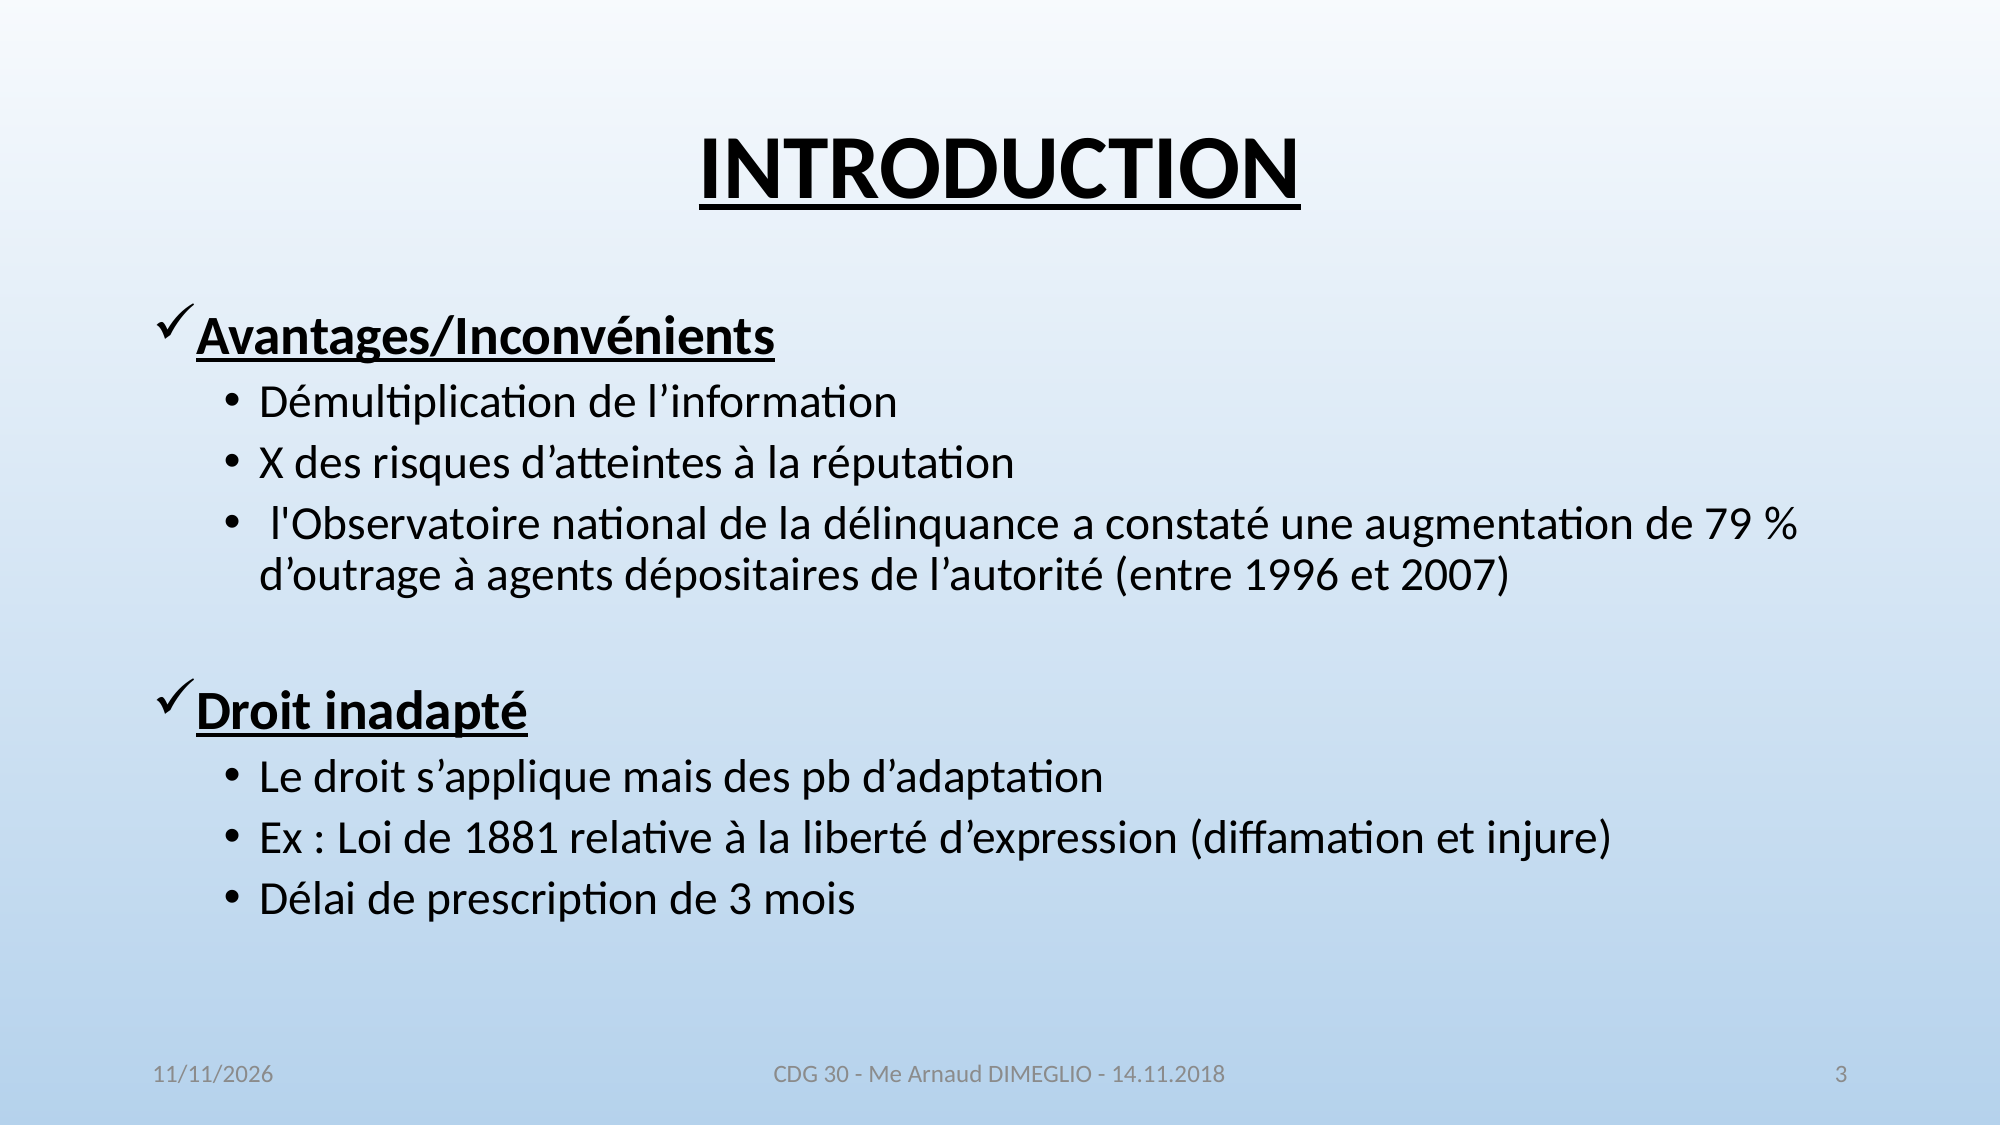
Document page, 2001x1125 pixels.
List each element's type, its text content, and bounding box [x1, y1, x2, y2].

list Avantages/Inconvénients Démultiplication de l’information X des risques d’atteintes à la réputation l'Observatoire national de la délinquance a constaté une augmentation de 79 % d’outrage à agents dépositaires de l’autorité (entre 1996 et 2007) Droit inadapté Le droit s’applique mais des pb d’adaptation Ex : Loi de 1881 relative à la liberté d’expression (diffamation et injure) Délai de prescription de 3 mois [137, 299, 1863, 1014]
slide_number 3 [1412, 1042, 1863, 1103]
footer CDG 30 - Me Arnaud DIMEGLIO - 14.11.2018 [662, 1042, 1338, 1103]
title INTRODUCTION [137, 59, 1863, 278]
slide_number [137, 1042, 588, 1103]
